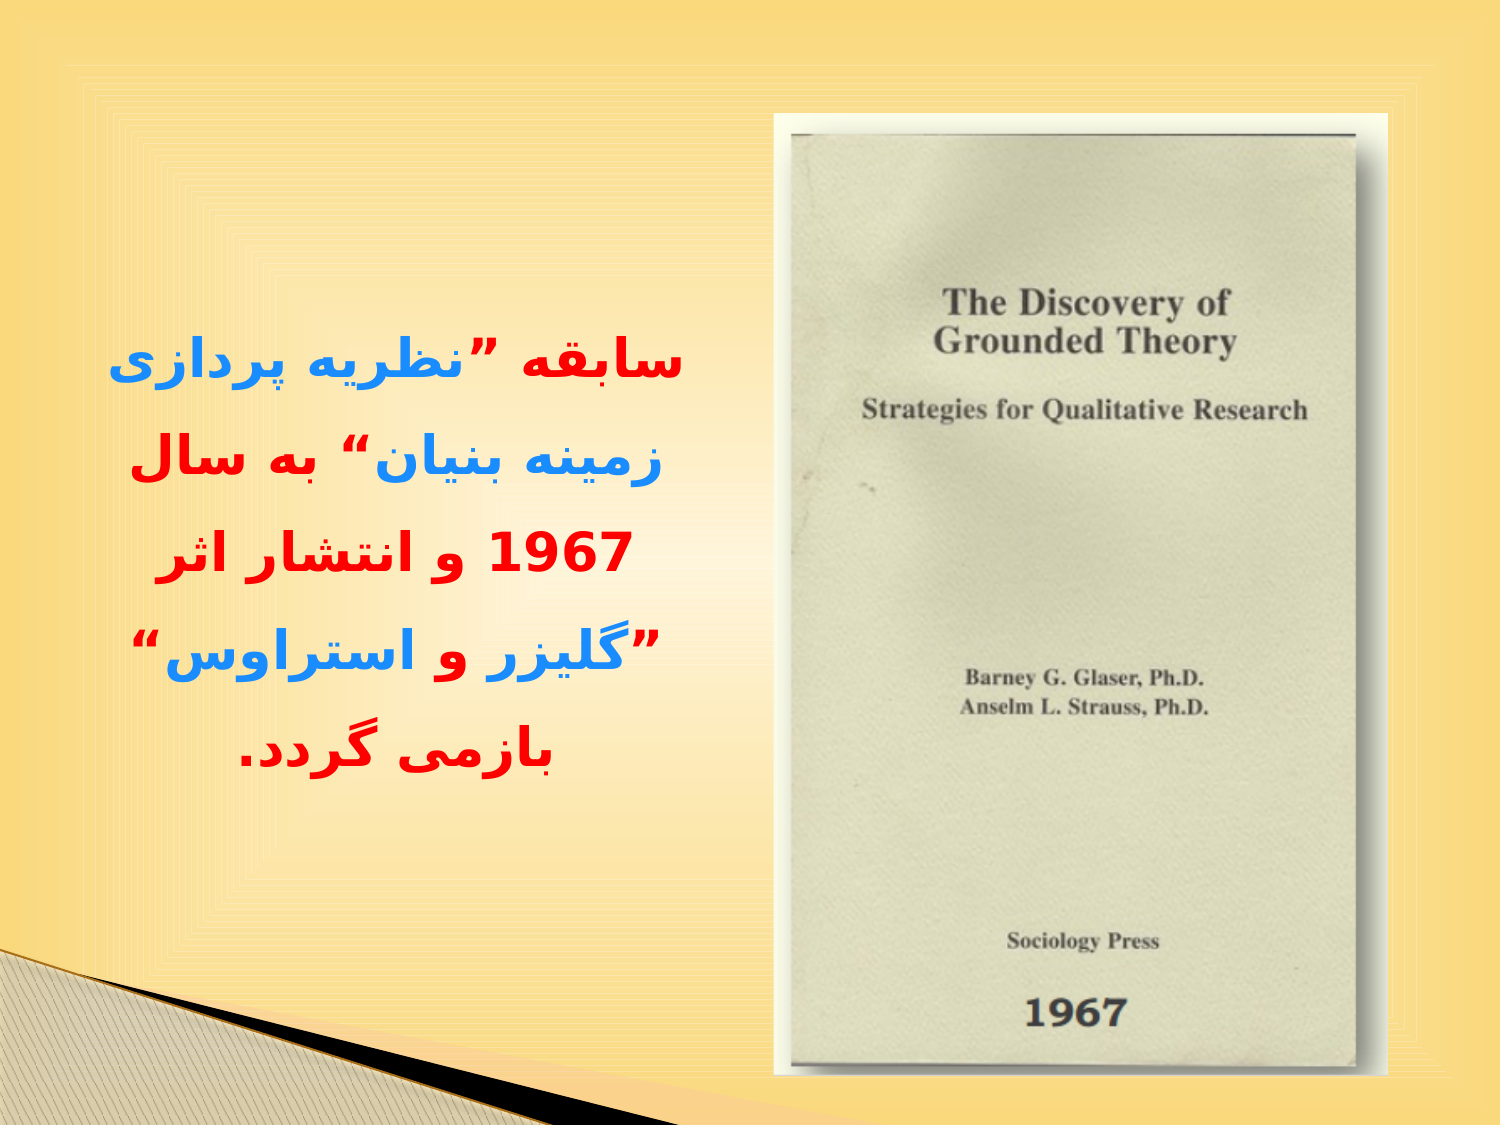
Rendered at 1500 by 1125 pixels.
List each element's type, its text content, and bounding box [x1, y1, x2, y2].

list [773, 113, 1389, 1077]
title سابقه ”نظریه پردازی زمینه بنیان“ به سال 1967 و انتشار اثر ”گلیزر و استراوس“ بازمی گردد. [88, 245, 705, 823]
